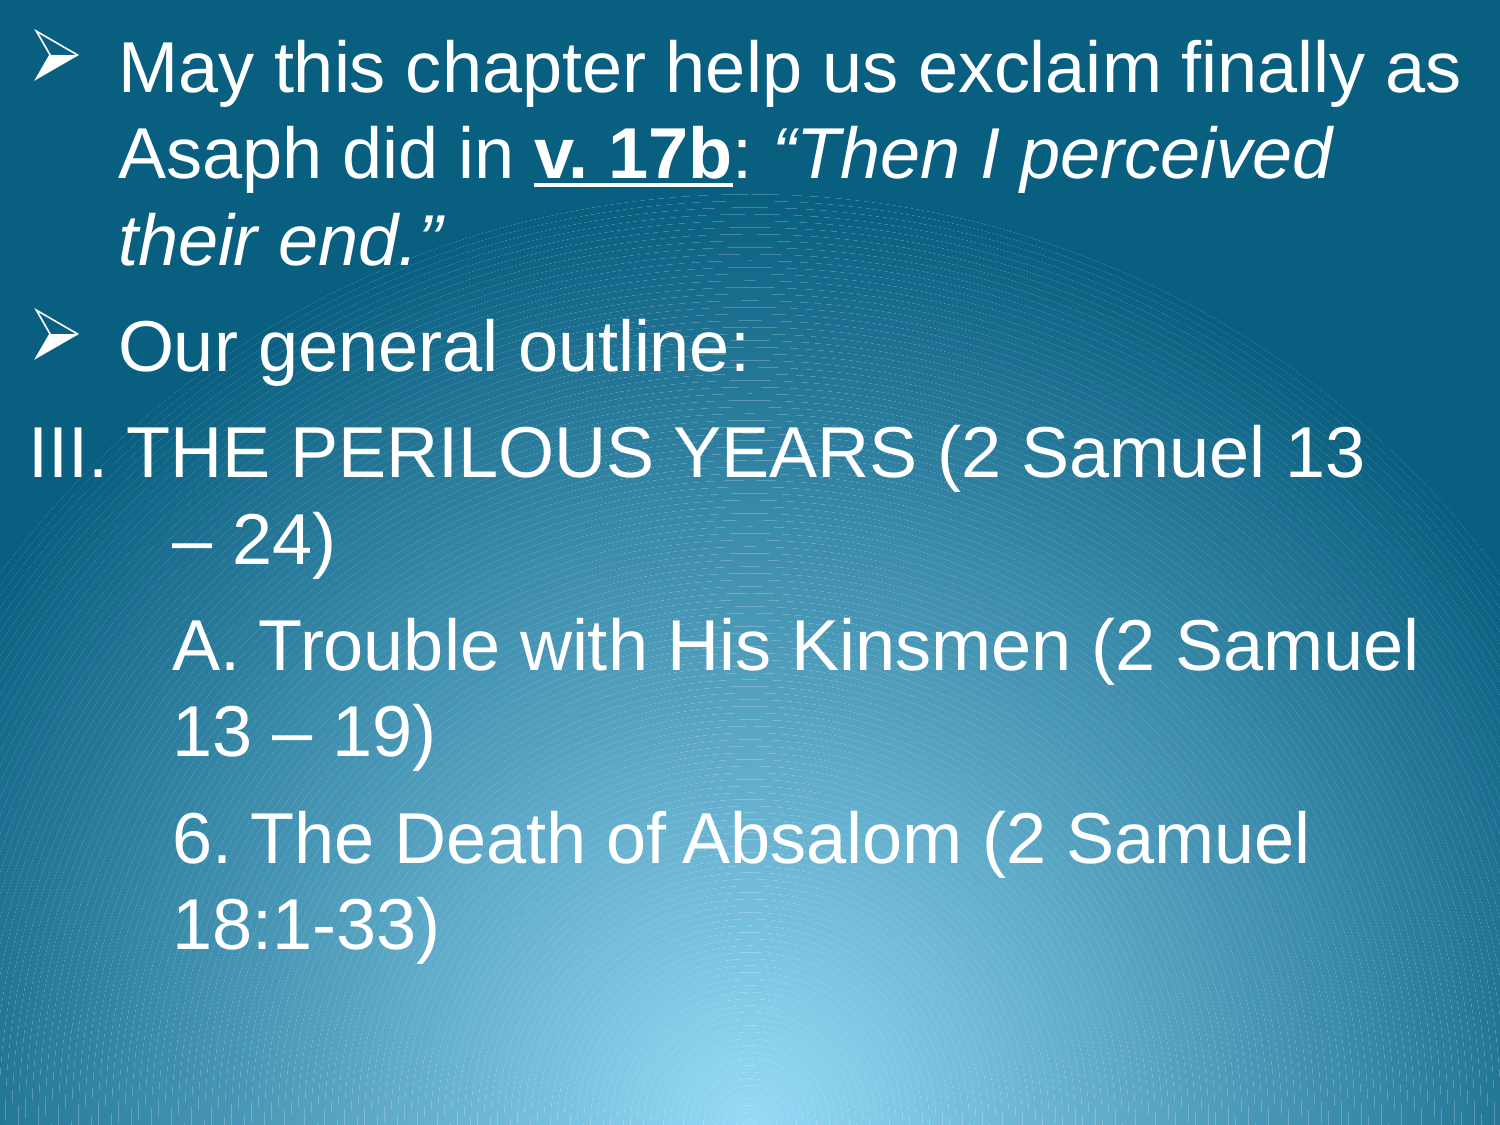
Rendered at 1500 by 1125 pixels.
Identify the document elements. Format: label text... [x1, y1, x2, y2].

subtitle May this chapter help us exclaim finally as Asaph did in v. 17b: “Then I perceived their end.” Our general outline: III. THE PERILOUS YEARS (2 Samuel 13 – 24) A. Trouble with His Kinsmen (2 Samuel 13 – 19) 6. The Death of Absalom (2 Samuel 18:1-33) [13, 13, 1484, 1102]
